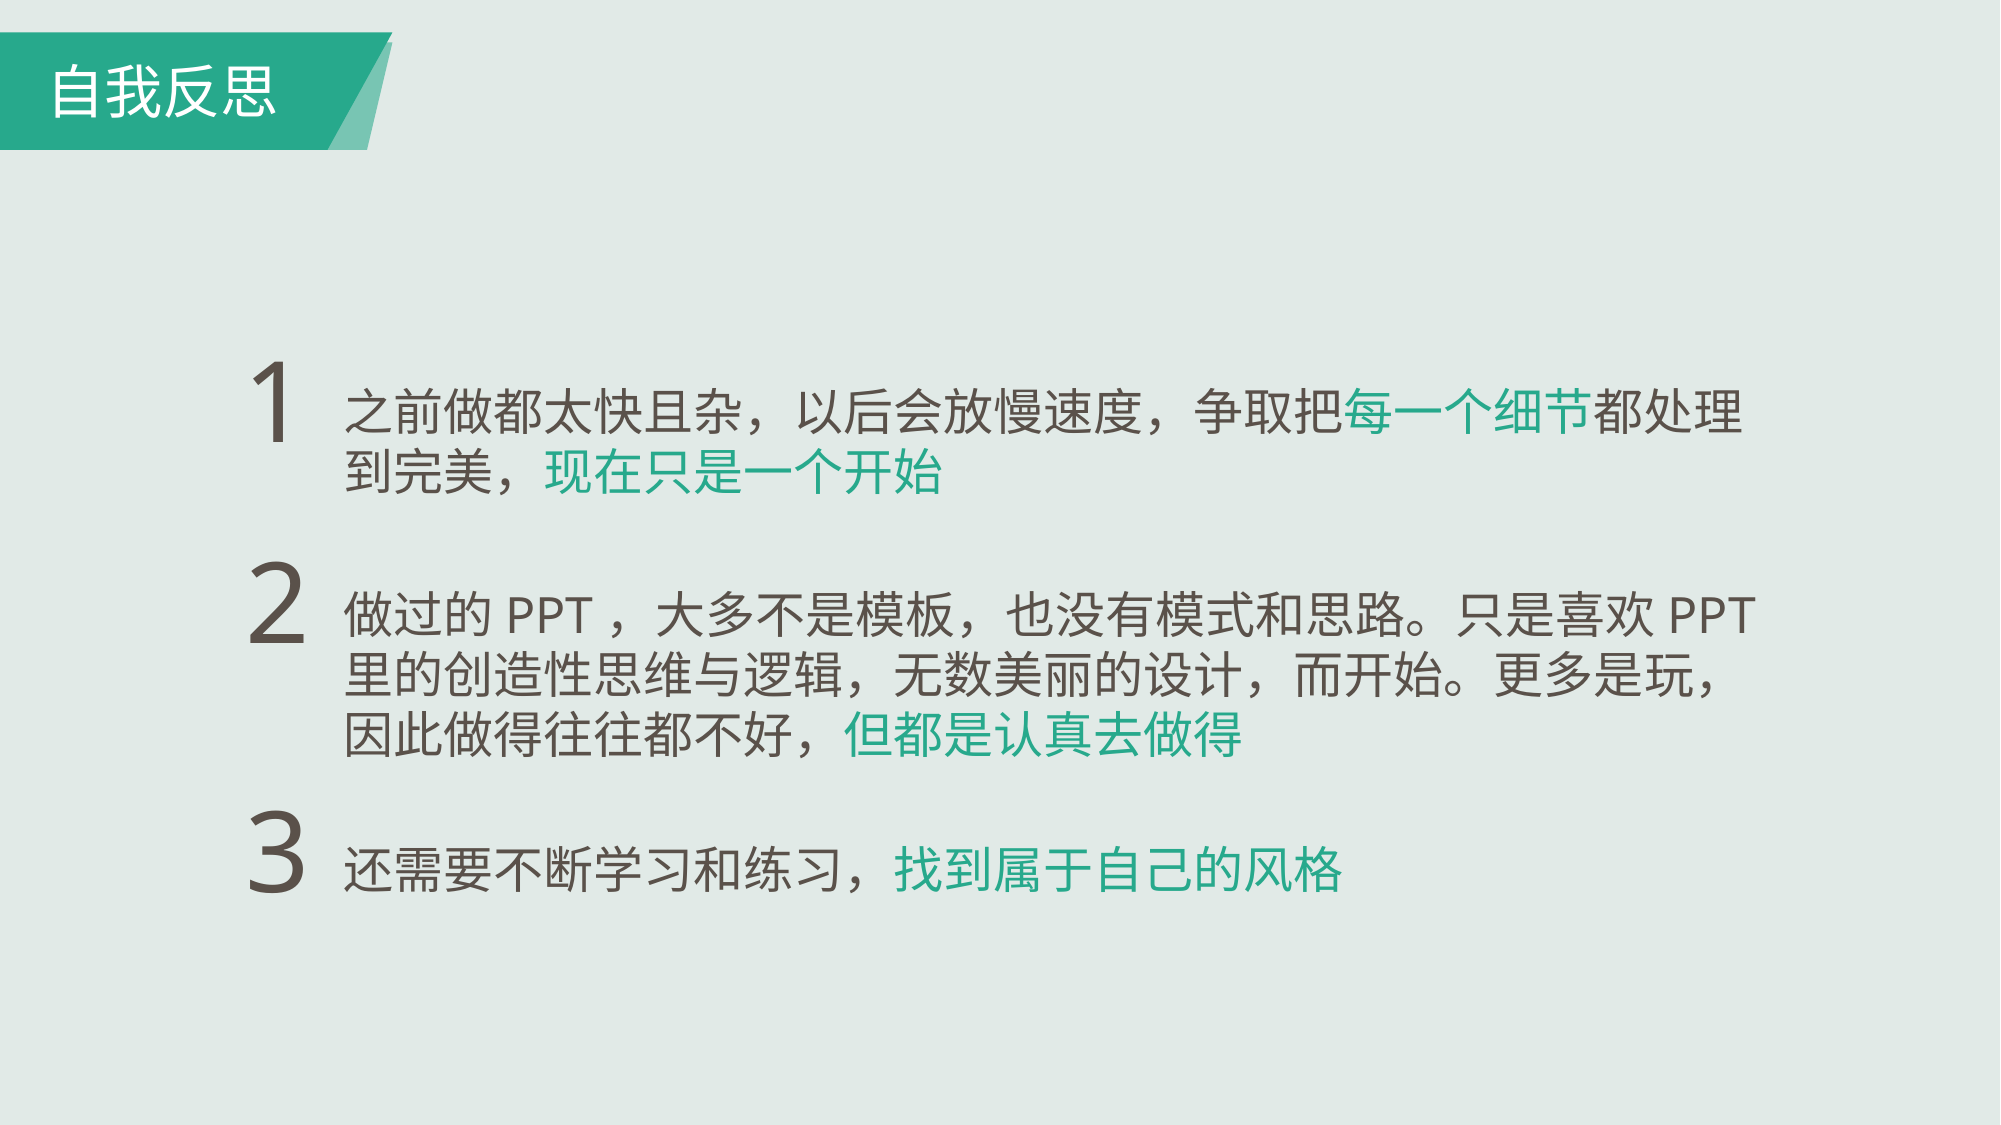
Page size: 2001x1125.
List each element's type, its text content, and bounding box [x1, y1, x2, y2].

text_box 3 [230, 772, 366, 922]
text_box 做过的PPT，大多不是模板，也没有模式和思路。只是喜欢PPT里的创造性思维与逻辑，无数美丽的设计，而开始。更多是玩，因此做得往往都不好，但都是认真去做得 [328, 576, 1772, 771]
text_box 1 [228, 322, 364, 473]
text_box 之前做都太快且杂，以后会放慢速度，争取把每一个细节都处理到完美，现在只是一个开始 [328, 373, 1772, 508]
text_box [0, 31, 395, 151]
text_box 还需要不断学习和练习，找到属于自己的风格 [328, 831, 1772, 906]
text_box [329, 41, 394, 151]
text_box 2 [230, 523, 366, 673]
text_box 自我反思 [0, 48, 333, 133]
